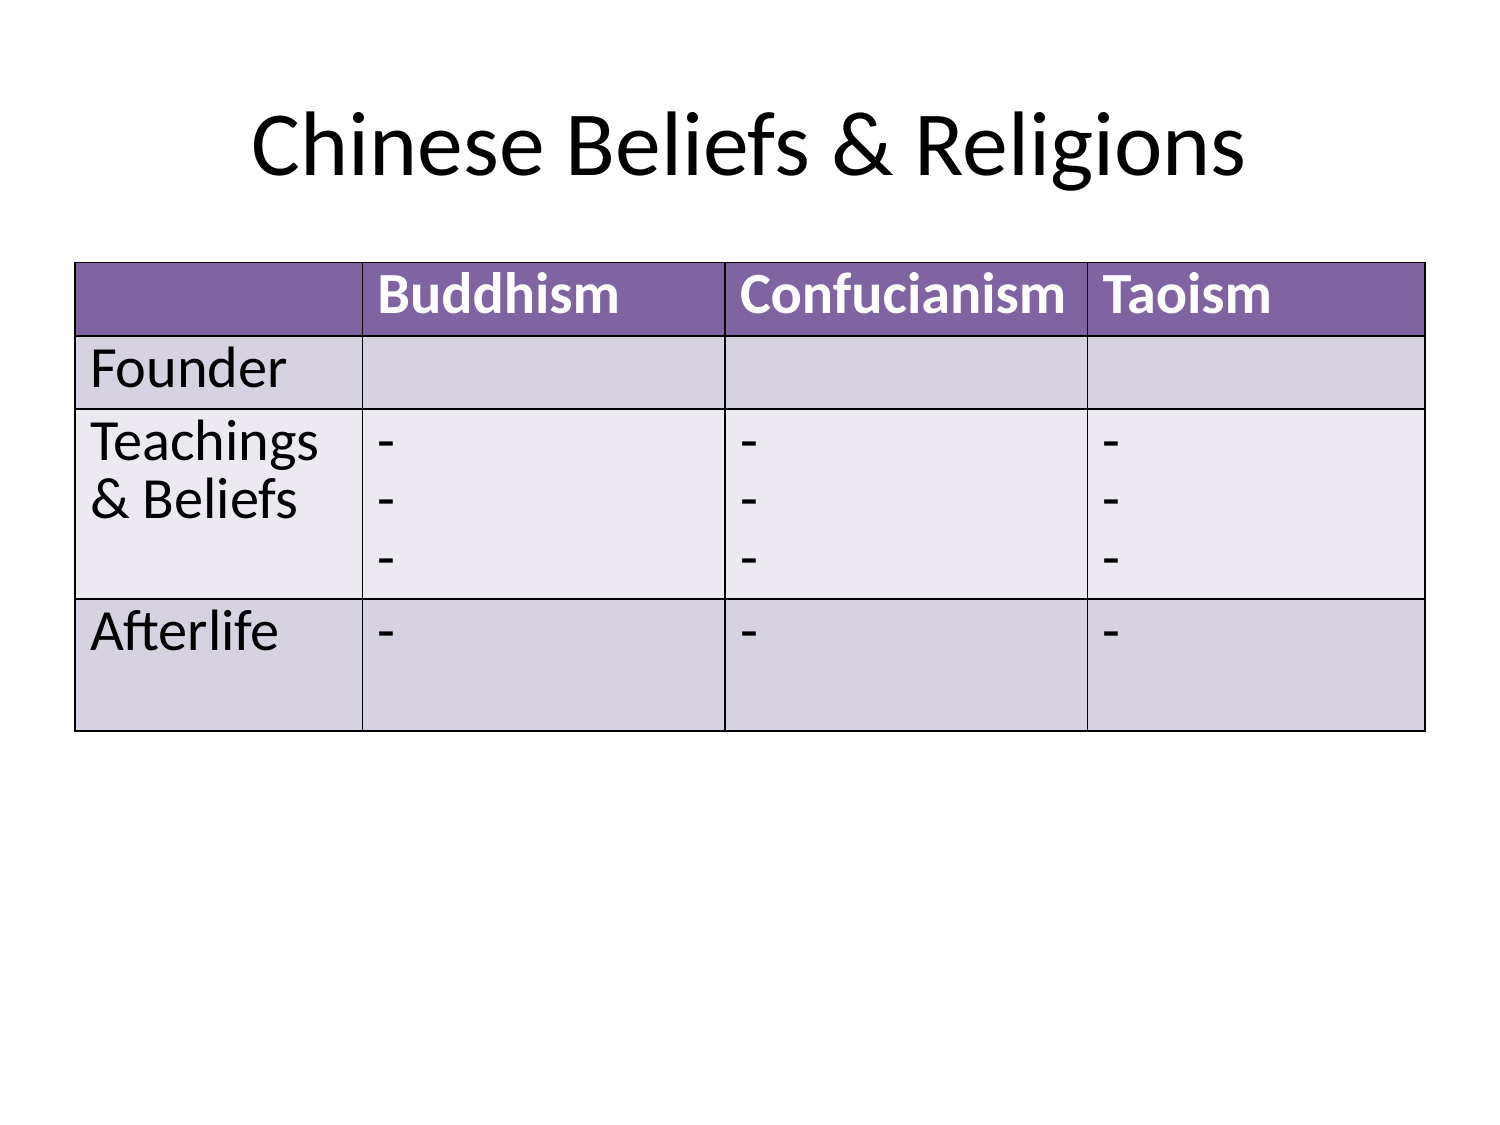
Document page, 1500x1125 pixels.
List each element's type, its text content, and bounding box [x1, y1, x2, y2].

table_cell [1088, 337, 1424, 408]
table_cell - - - [1088, 410, 1424, 598]
table_header Confucianism [726, 263, 1087, 335]
table_cell [363, 337, 724, 408]
table_cell Founder [76, 337, 362, 408]
table_cell - [363, 600, 724, 730]
table_cell - - - [363, 410, 724, 598]
table_header Buddhism [363, 263, 724, 335]
table_header Taoism [1088, 263, 1424, 335]
table_cell [726, 337, 1087, 408]
table_cell - [1088, 600, 1424, 730]
title Chinese Beliefs & Religions [75, 45, 1425, 233]
table_cell Afterlife [76, 600, 362, 730]
table_cell - - - [726, 410, 1087, 598]
table_cell Teachings & Beliefs [76, 410, 362, 598]
table_cell - [726, 600, 1087, 730]
table_header [76, 263, 362, 335]
